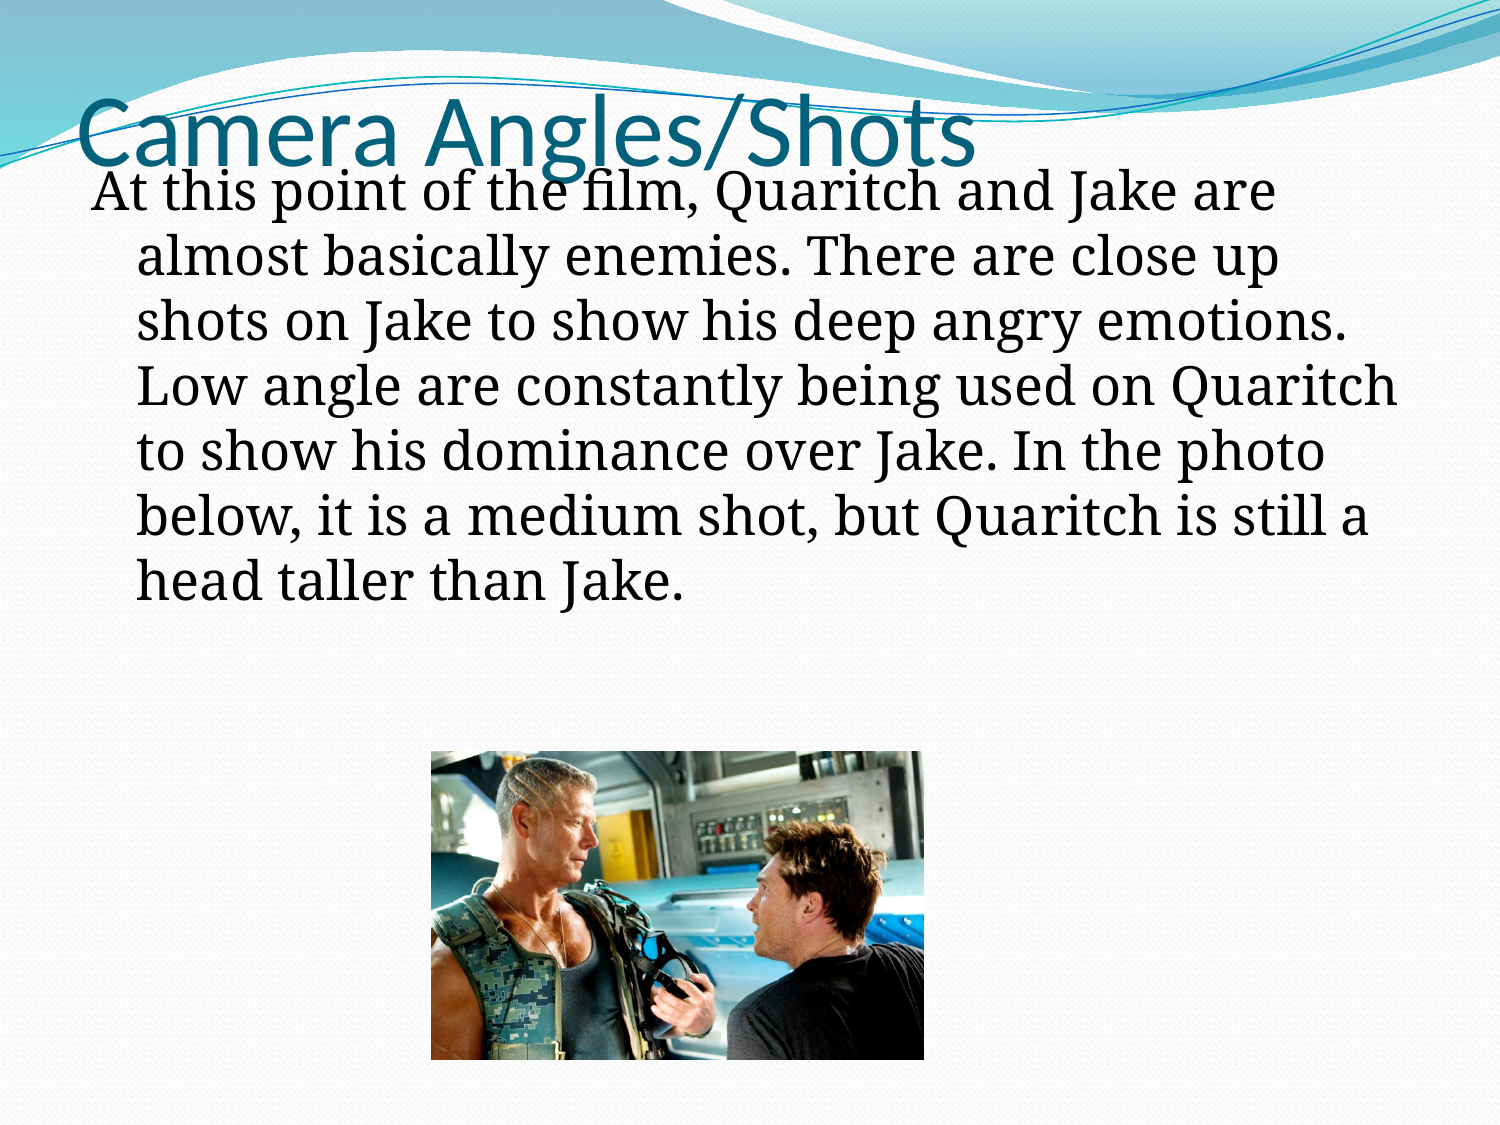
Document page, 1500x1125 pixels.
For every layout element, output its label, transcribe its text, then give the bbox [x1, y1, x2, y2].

title Camera Angles/Shots [76, 0, 1427, 149]
picture [430, 751, 925, 1060]
list At this point of the film, Quaritch and Jake are almost basically enemies. There are close up shots on Jake to show his deep angry emotions. Low angle are constantly being used on Quaritch to show his dominance over Jake. In the photo below, it is a medium shot, but Quaritch is still a head taller than Jake. [76, 149, 1427, 892]
